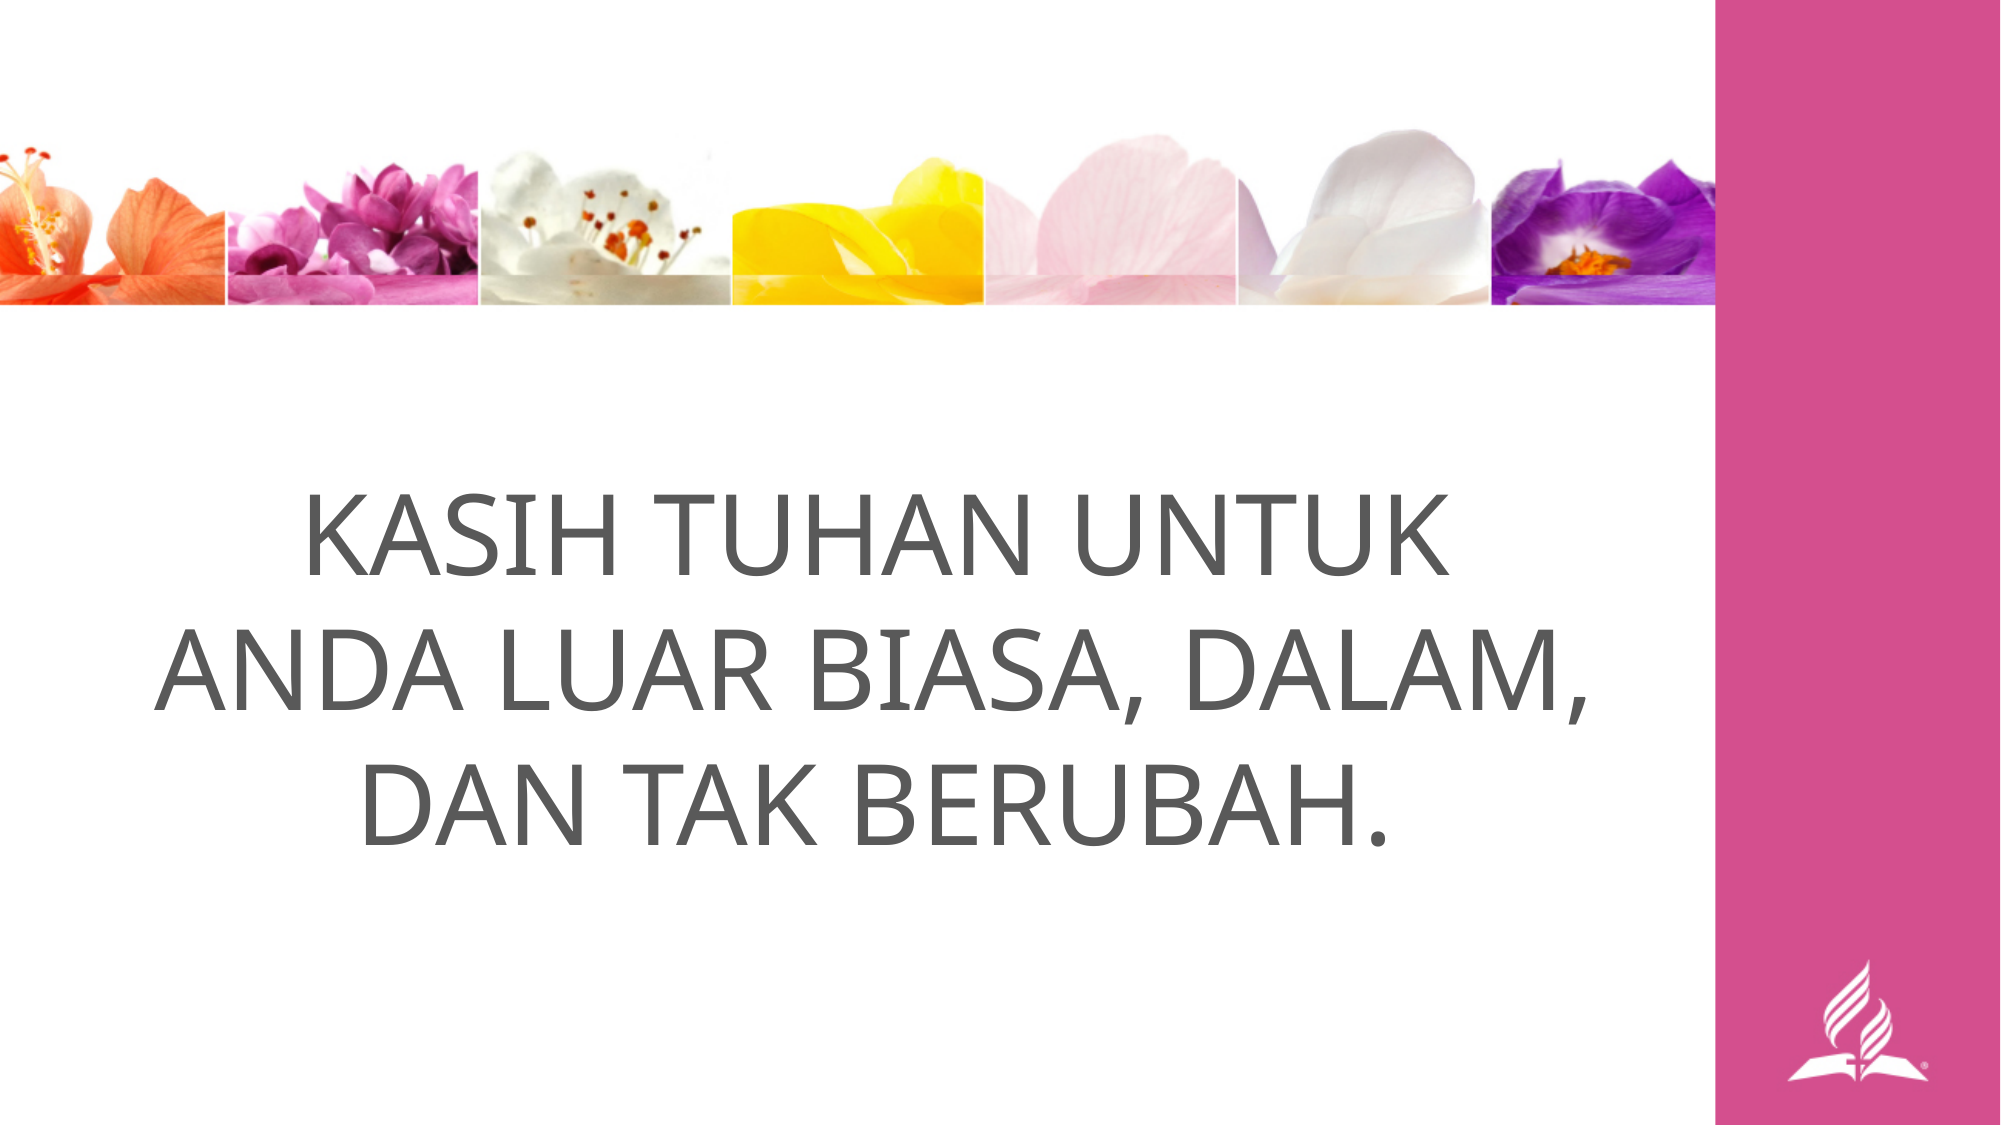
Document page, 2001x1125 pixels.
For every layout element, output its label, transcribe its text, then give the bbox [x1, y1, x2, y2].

list KASIH TUHAN UNTUK ANDA LUAR BIASA, DALAM, DAN TAK BERUBAH. [125, 455, 1625, 990]
picture [0, 0, 2001, 1125]
